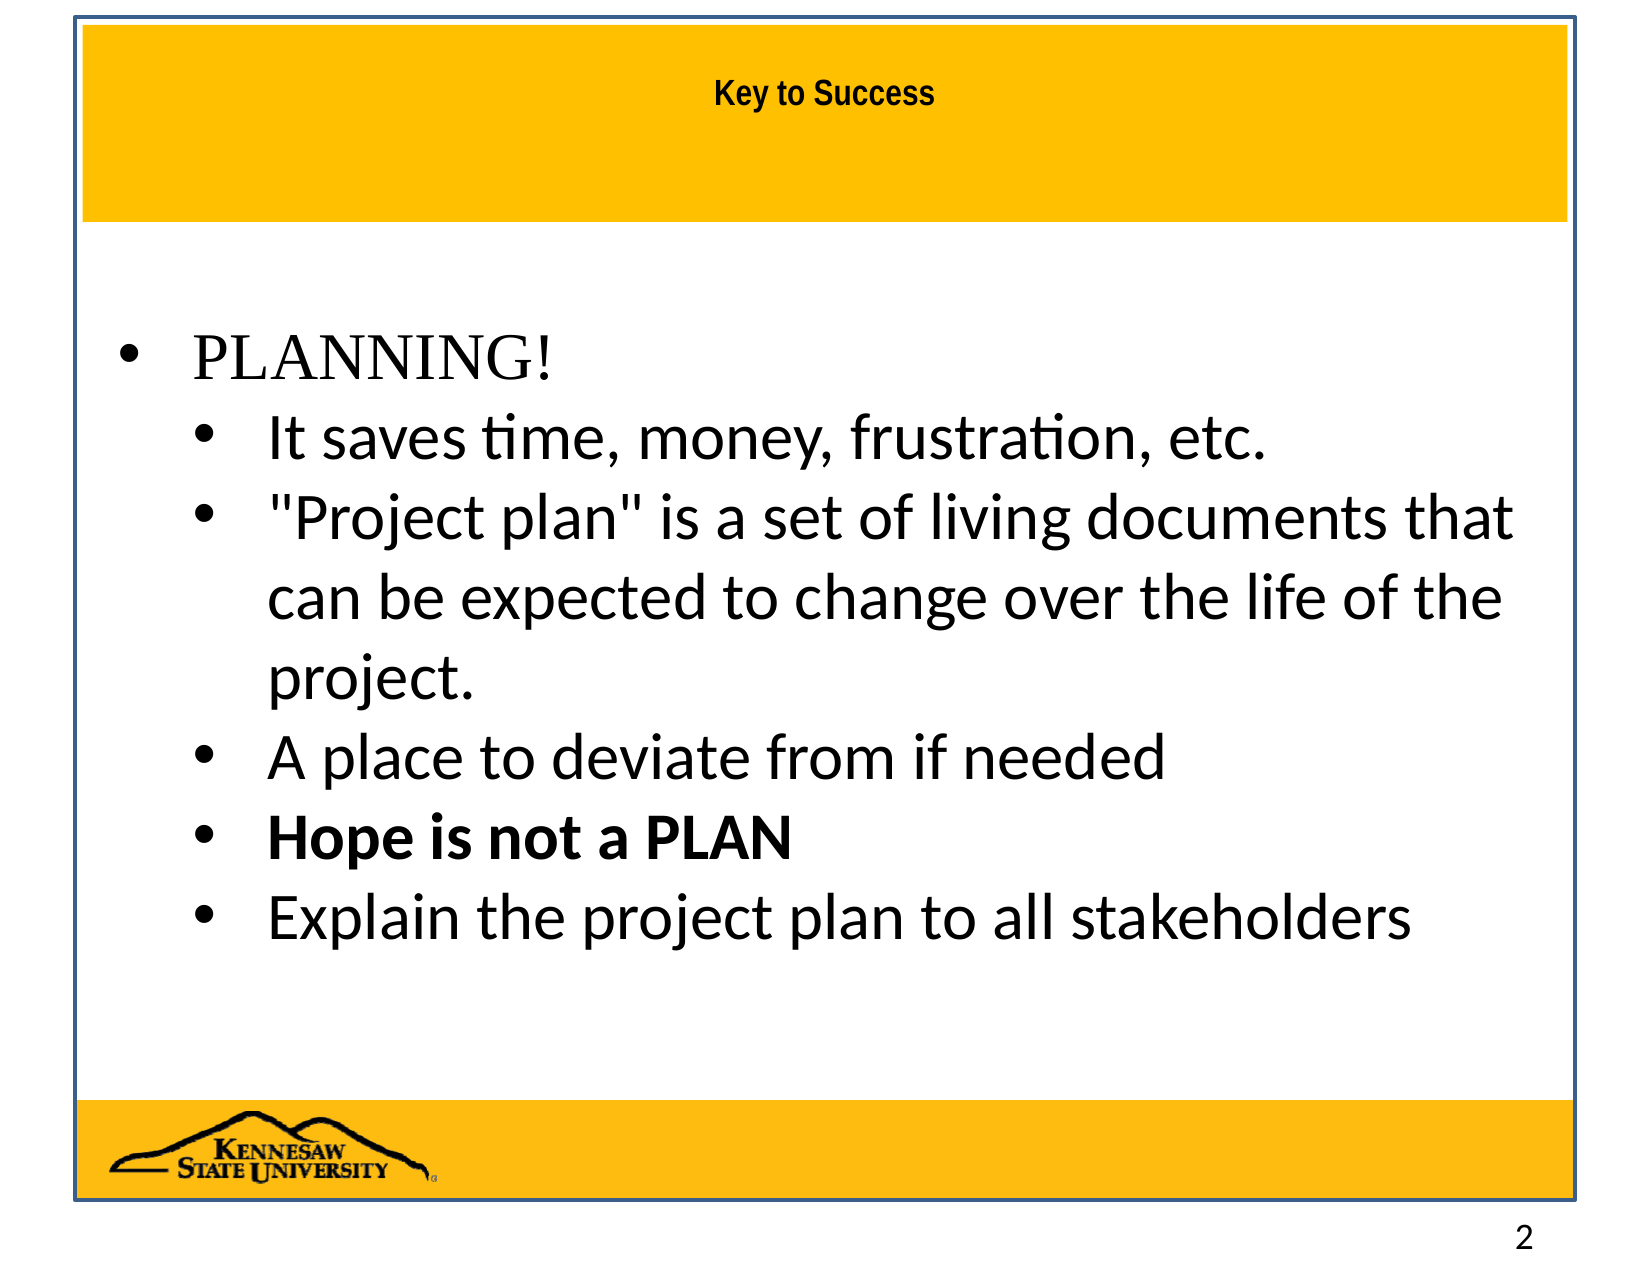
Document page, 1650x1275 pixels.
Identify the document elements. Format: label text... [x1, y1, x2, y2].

picture [108, 1111, 437, 1184]
list PLANNING! It saves time, money, frustration, etc. "Project plan" is a set of living documents that can be expected to change over the life of the project. A place to deviate from if needed Hope is not a PLAN Explain the project plan to all stakeholders [117, 312, 1568, 1121]
title Key to Success [82, 24, 1568, 222]
